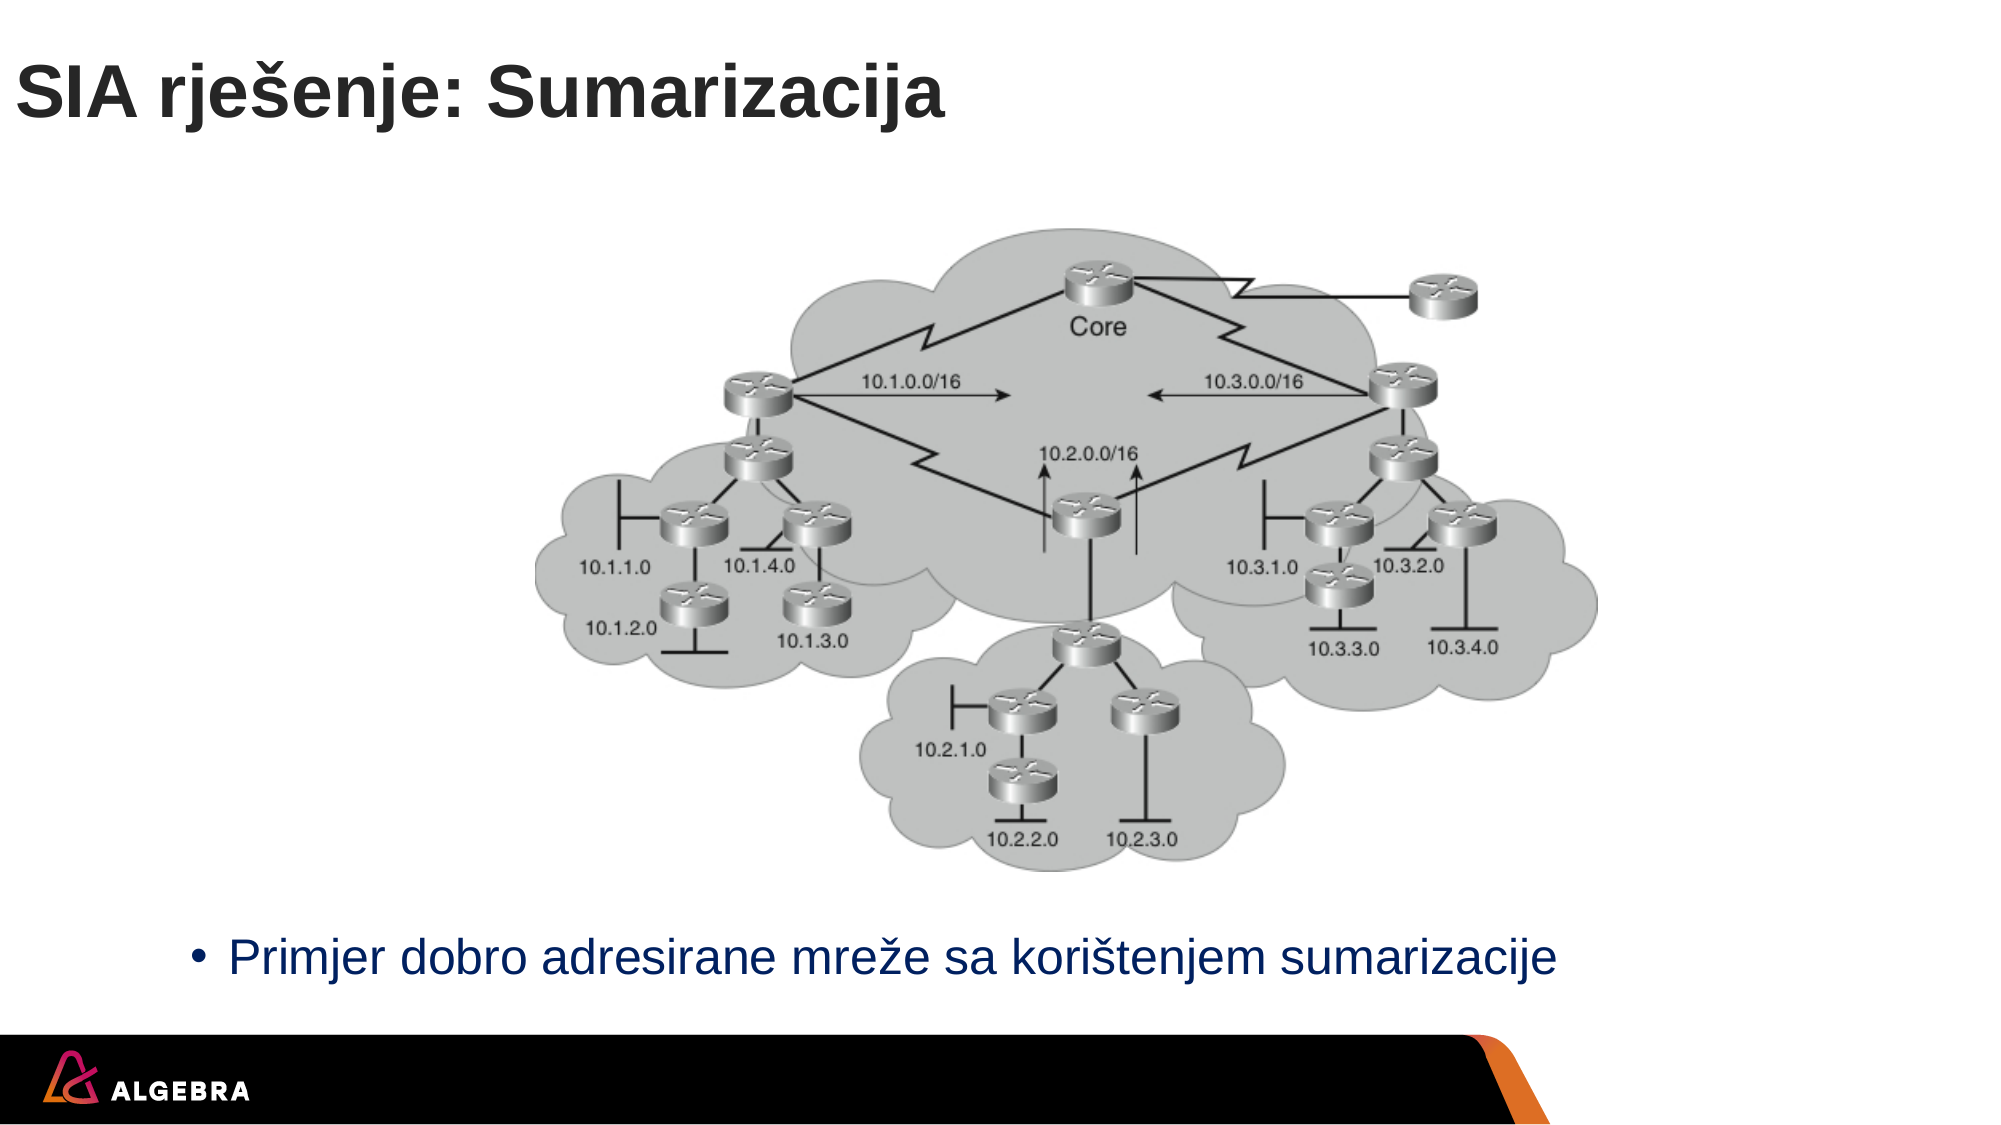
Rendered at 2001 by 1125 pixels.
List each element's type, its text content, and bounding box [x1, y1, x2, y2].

picture [0, 1034, 1733, 1125]
title SIA rješenje: Sumarizacija [0, 5, 1739, 181]
list Primjer dobro adresirane mreže sa korištenjem sumarizacije [175, 923, 1713, 1014]
picture [535, 227, 1598, 872]
